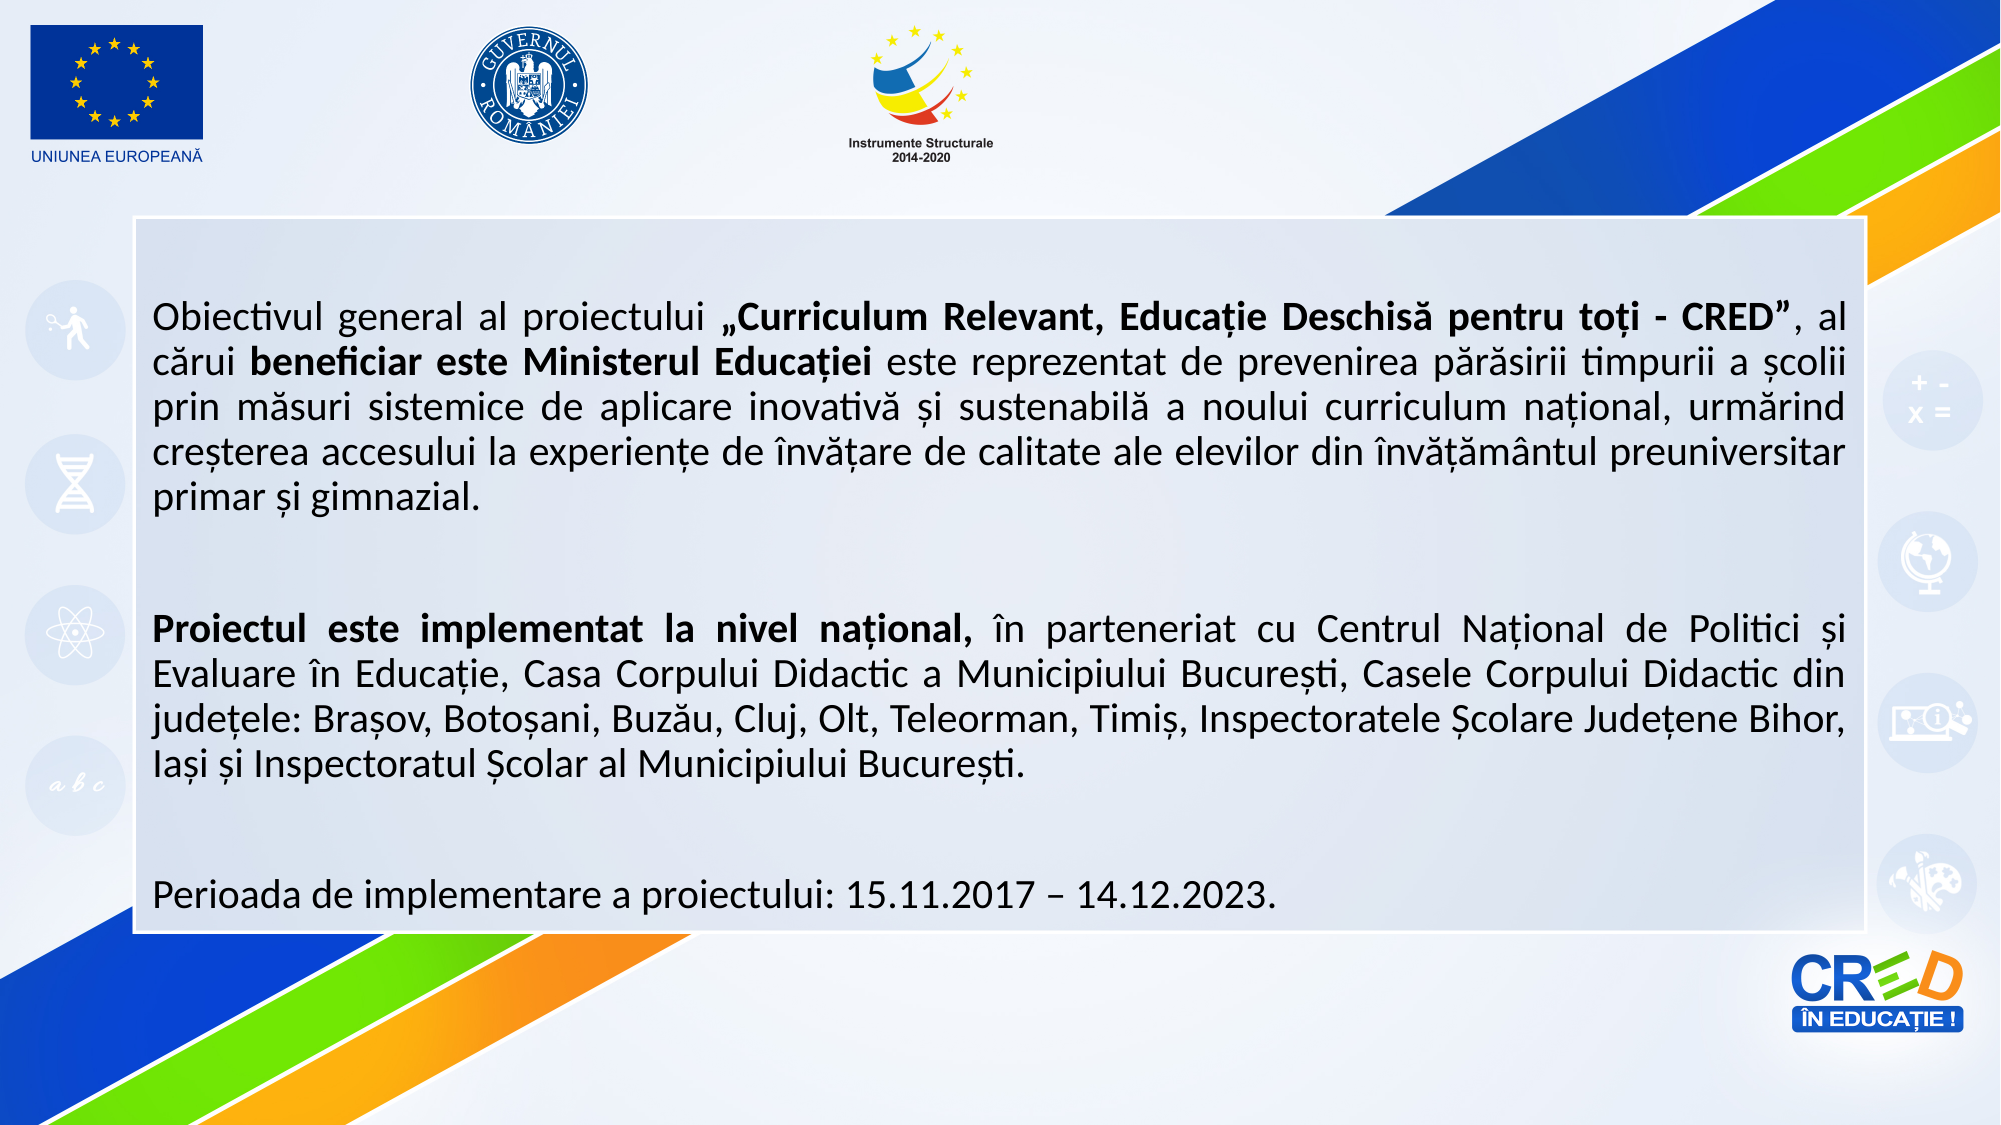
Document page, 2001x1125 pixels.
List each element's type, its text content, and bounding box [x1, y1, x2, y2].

list Obiectivul general al proiectului „Curriculum Relevant, Educație Deschisă pentru toți - CRED”, al cărui beneficiar este Ministerul Educației este reprezentat de prevenirea părăsirii timpurii a școlii prin măsuri sistemice de aplicare inovativă și sustenabilă a noului curriculum național, urmărind creșterea accesului la experiențe de învățare de calitate ale elevilor din învățământul preuniversitar primar și gimnazial. Proiectul este implementat la nivel național, în parteneriat cu Centrul Național de Politici și Evaluare în Educație, Casa Corpului Didactic a Municipiului București, Casele Corpului Didactic din județele: Brașov, Botoșani, Buzău, Cluj, Olt, Teleorman, Timiș, Inspectoratele Școlare Județene Bihor, Iași și Inspectoratul Școlar al Municipiului București. Perioada de implementare a proiectului: 15.11.2017 – 14.12.2023. [137, 216, 1863, 930]
picture [0, 0, 2001, 1125]
